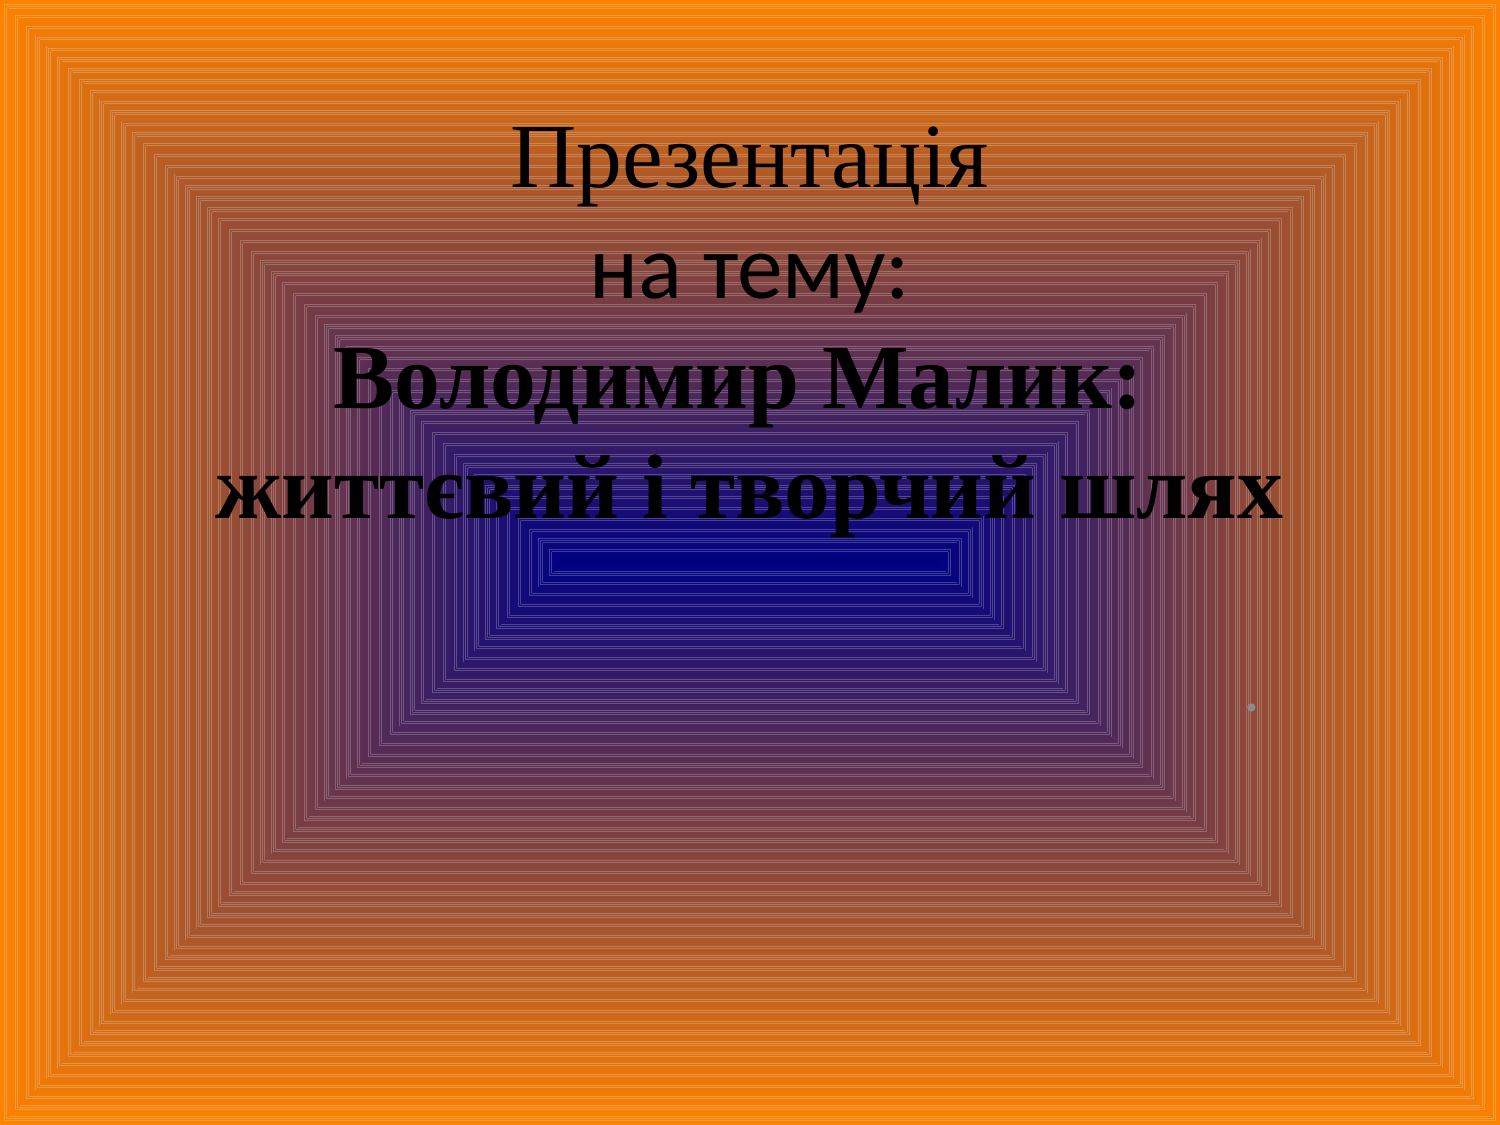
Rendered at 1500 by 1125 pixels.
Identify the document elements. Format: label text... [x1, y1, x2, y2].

title Презентація на тему: Володимир Малик: життєвий і творчий шлях [112, 58, 1388, 575]
subtitle . [225, 637, 1275, 1020]
